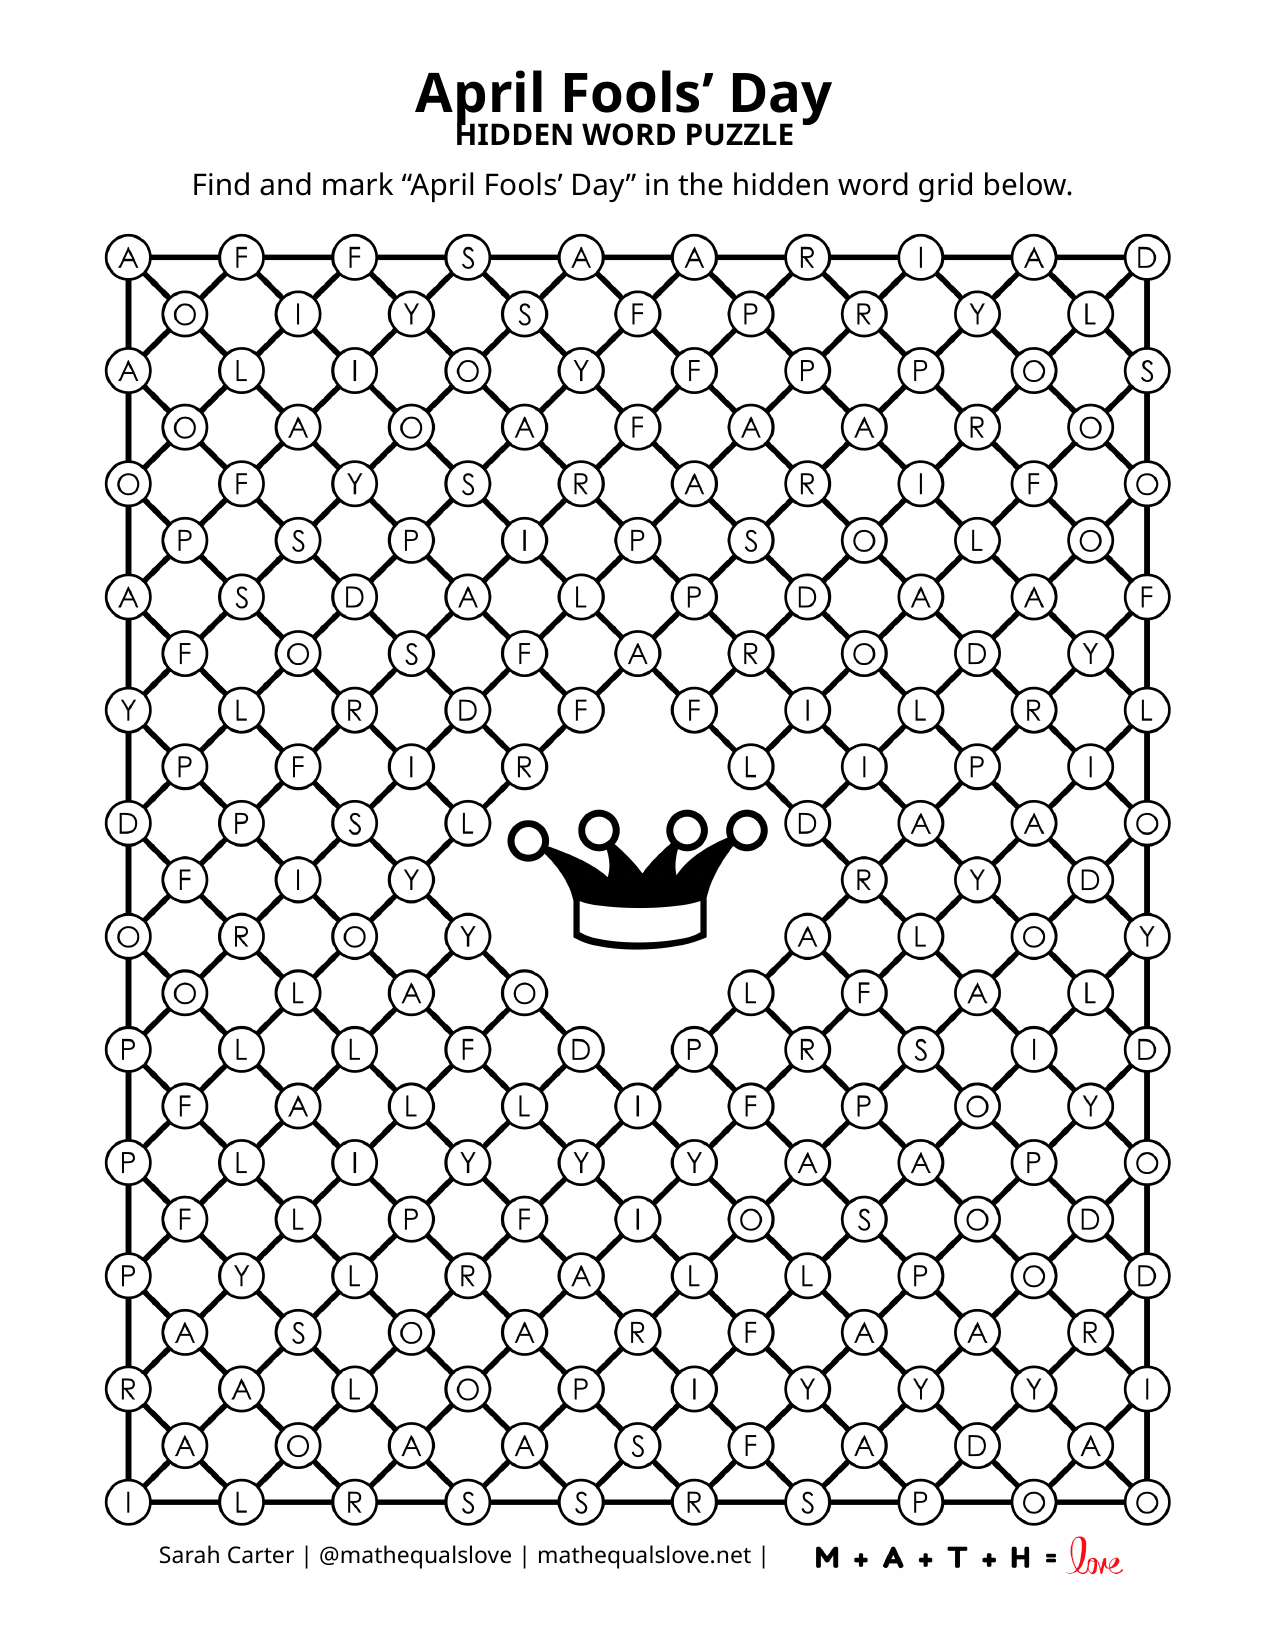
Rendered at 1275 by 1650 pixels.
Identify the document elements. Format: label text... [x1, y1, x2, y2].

picture [97, 226, 1178, 1533]
text_box April Fools’ Day [302, 57, 947, 124]
text_box HIDDEN WORD PUZZLE [319, 108, 930, 159]
text_box Find and mark “April Fools’ Day” in the hidden word grid below. [110, 158, 1165, 209]
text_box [143, 1533, 1132, 1579]
